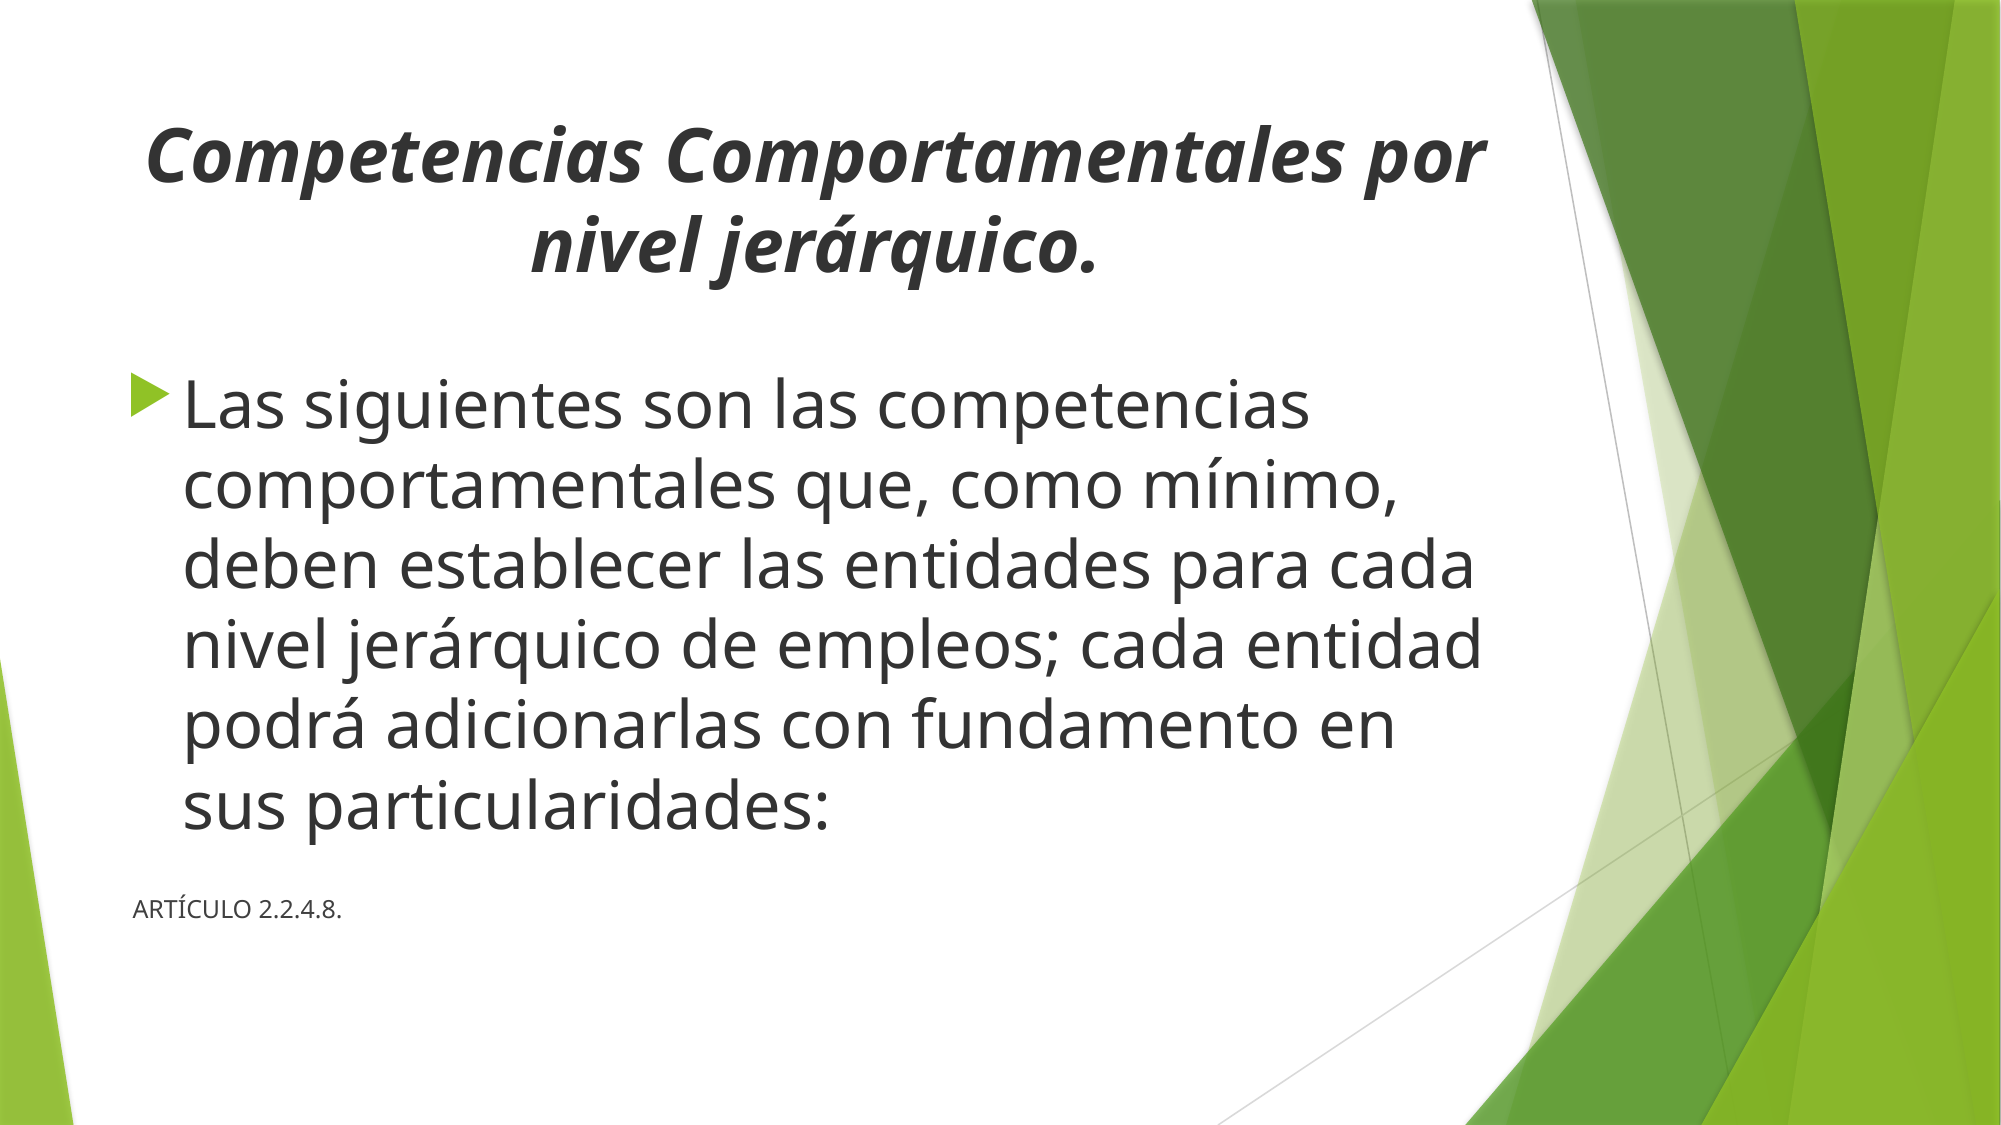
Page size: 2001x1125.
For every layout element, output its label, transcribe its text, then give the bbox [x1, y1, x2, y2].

title Competencias Comportamentales por nivel jerárquico. [111, 99, 1522, 317]
list Las siguientes son las competencias comportamentales que, como mínimo, deben establecer las entidades para cada nivel jerárquico de empleos; cada entidad podrá adicionarlas con fundamento en sus particularidades: ARTÍCULO 2.2.4.8. [111, 354, 1522, 1025]
